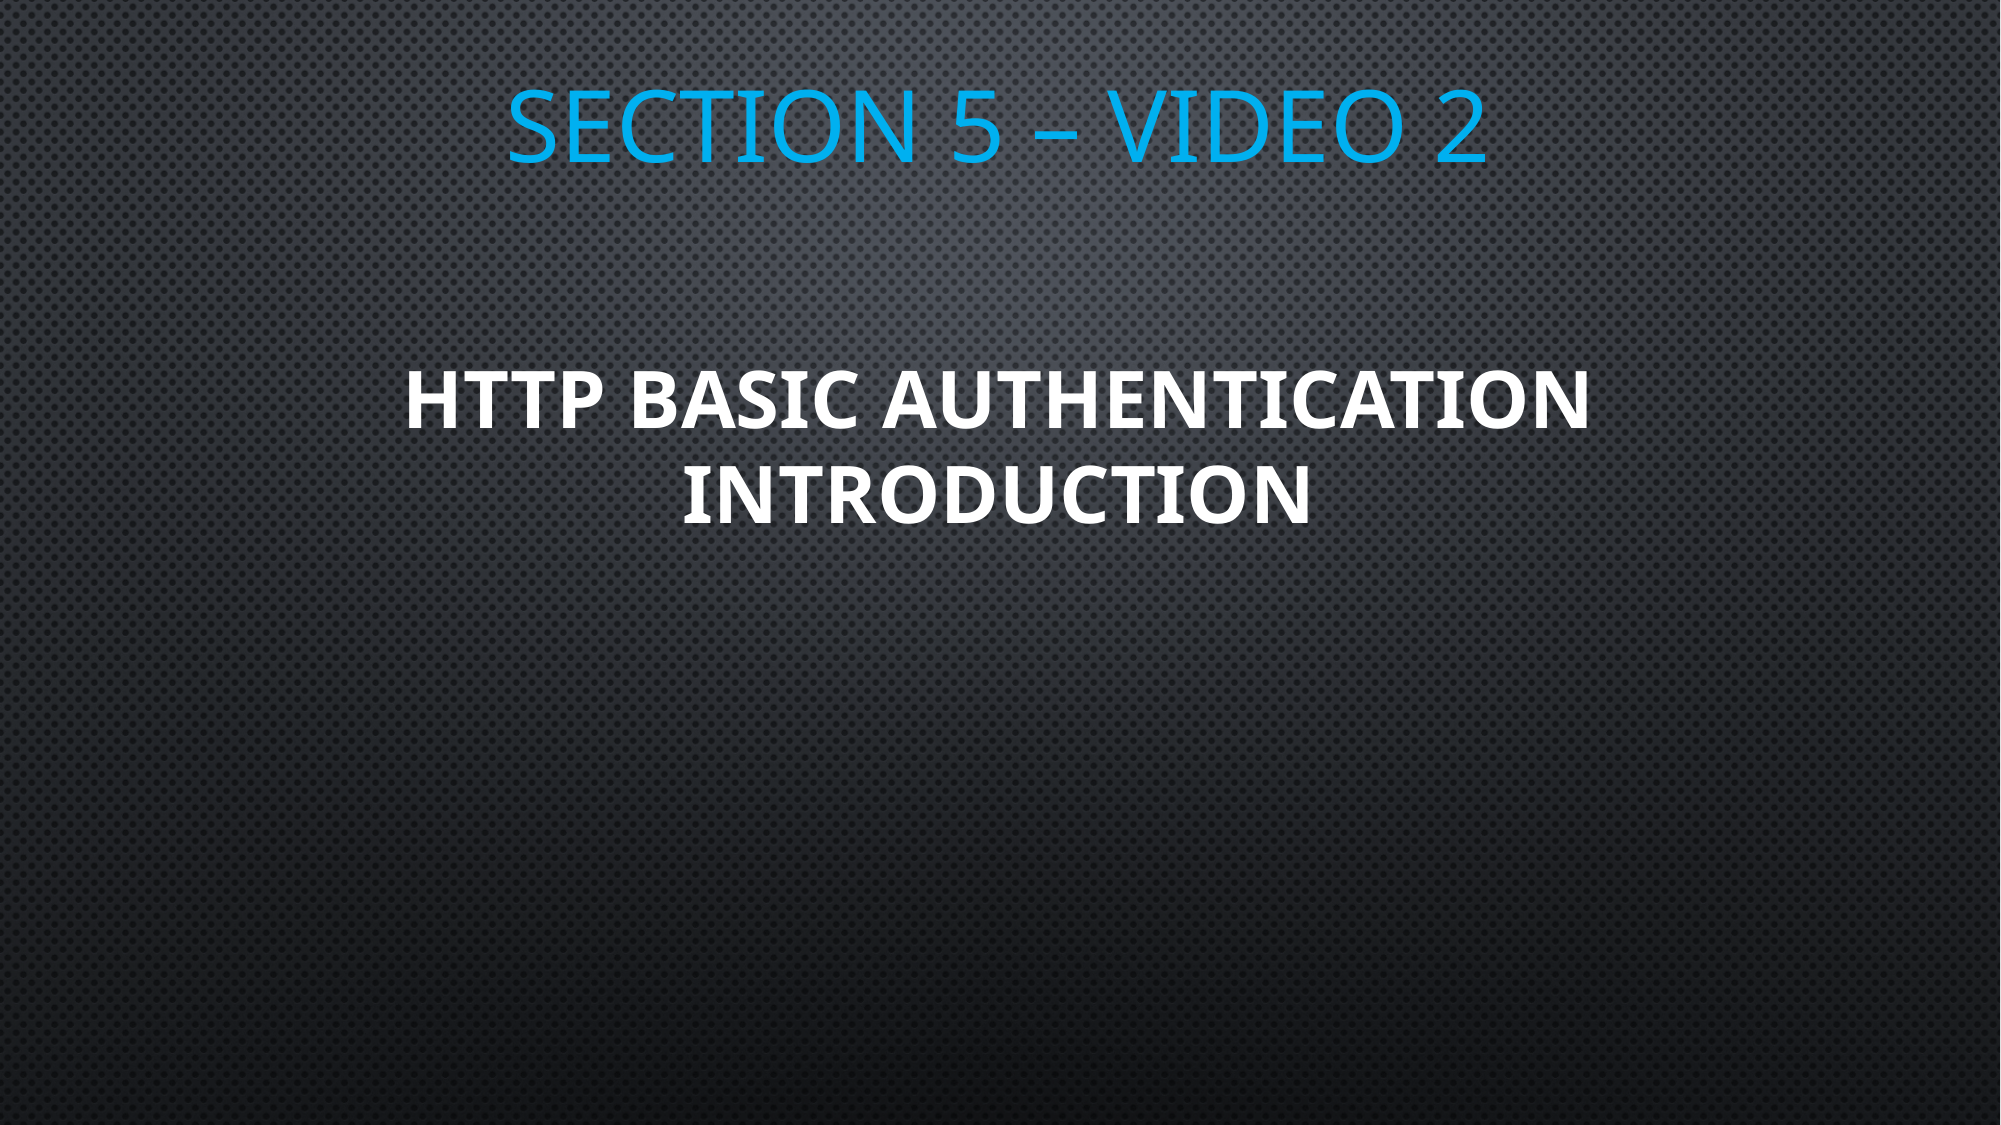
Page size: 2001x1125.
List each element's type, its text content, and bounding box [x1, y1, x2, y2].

subtitle HTTP Basic Authentication introduction [287, 240, 1711, 553]
title Section 5 – Video 2 [287, 39, 1711, 191]
